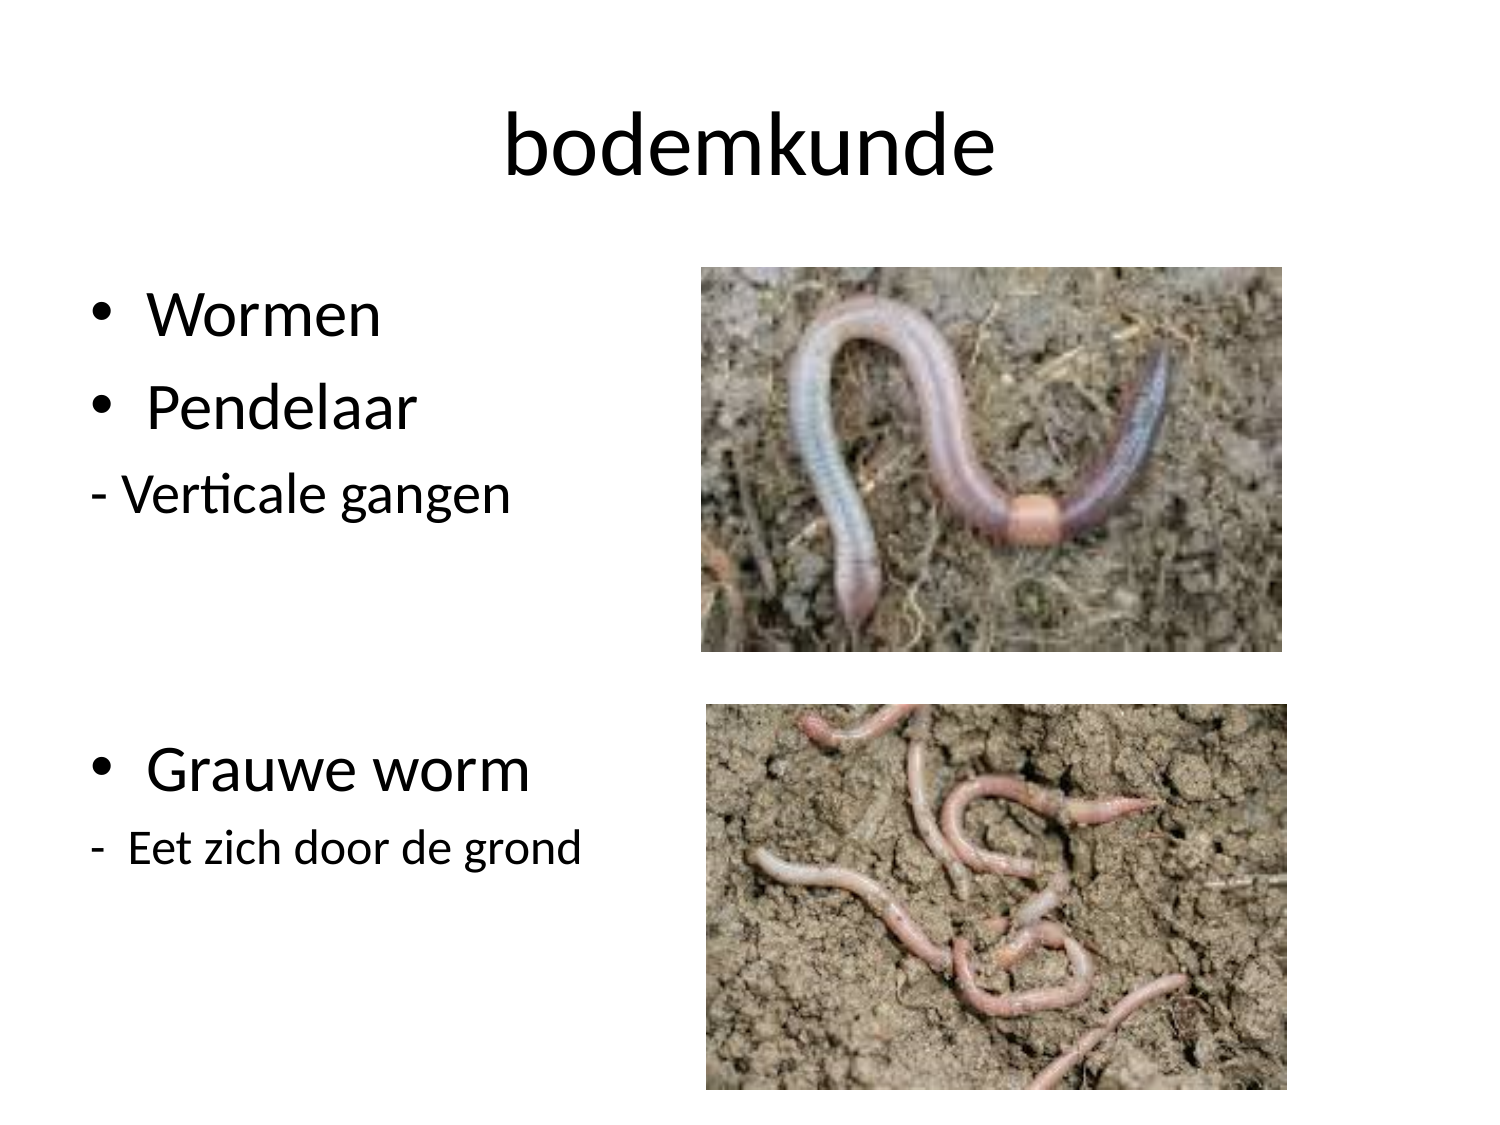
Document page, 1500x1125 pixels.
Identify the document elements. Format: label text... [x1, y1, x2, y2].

picture [701, 266, 1282, 652]
title bodemkunde [75, 45, 1425, 233]
picture [706, 703, 1287, 1091]
list Wormen Pendelaar - Verticale gangen Grauwe worm - Eet zich door de grond [75, 262, 1425, 1005]
